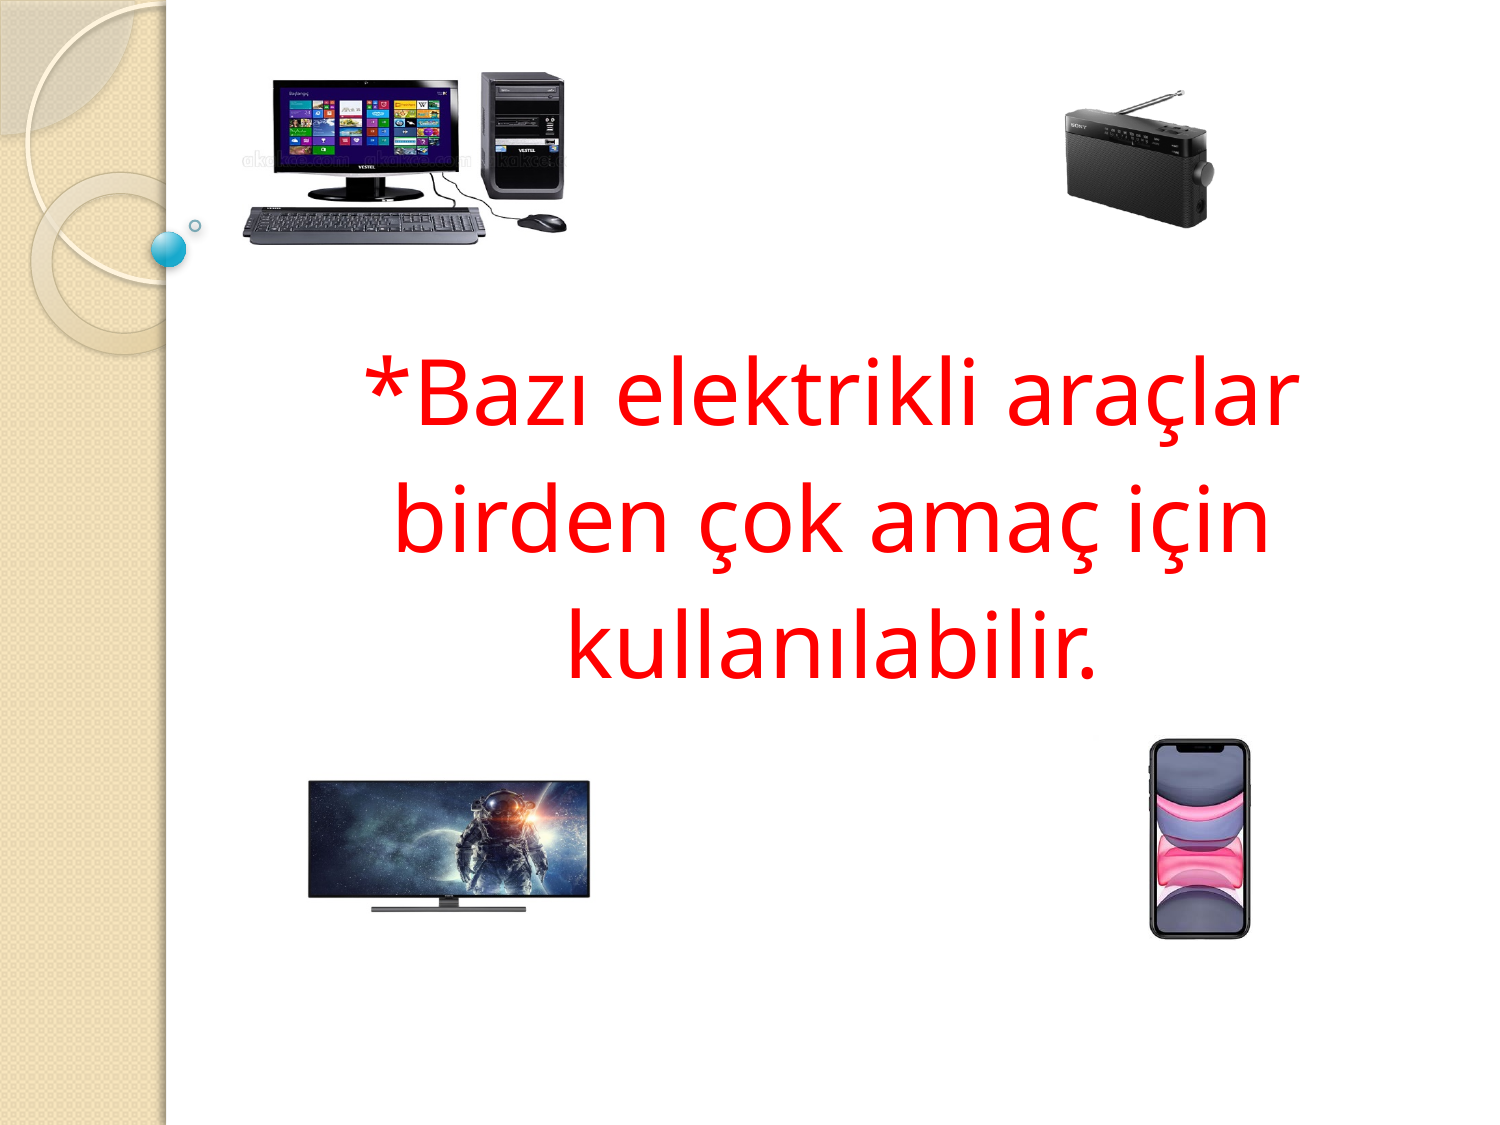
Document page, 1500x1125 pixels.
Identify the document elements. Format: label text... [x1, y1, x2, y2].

title *Bazı elektrikli araçlar birden çok amaç için kullanılabilir. [253, 290, 1412, 705]
picture [241, 72, 567, 245]
picture [289, 727, 603, 955]
picture [1033, 79, 1245, 238]
picture [1093, 735, 1299, 941]
